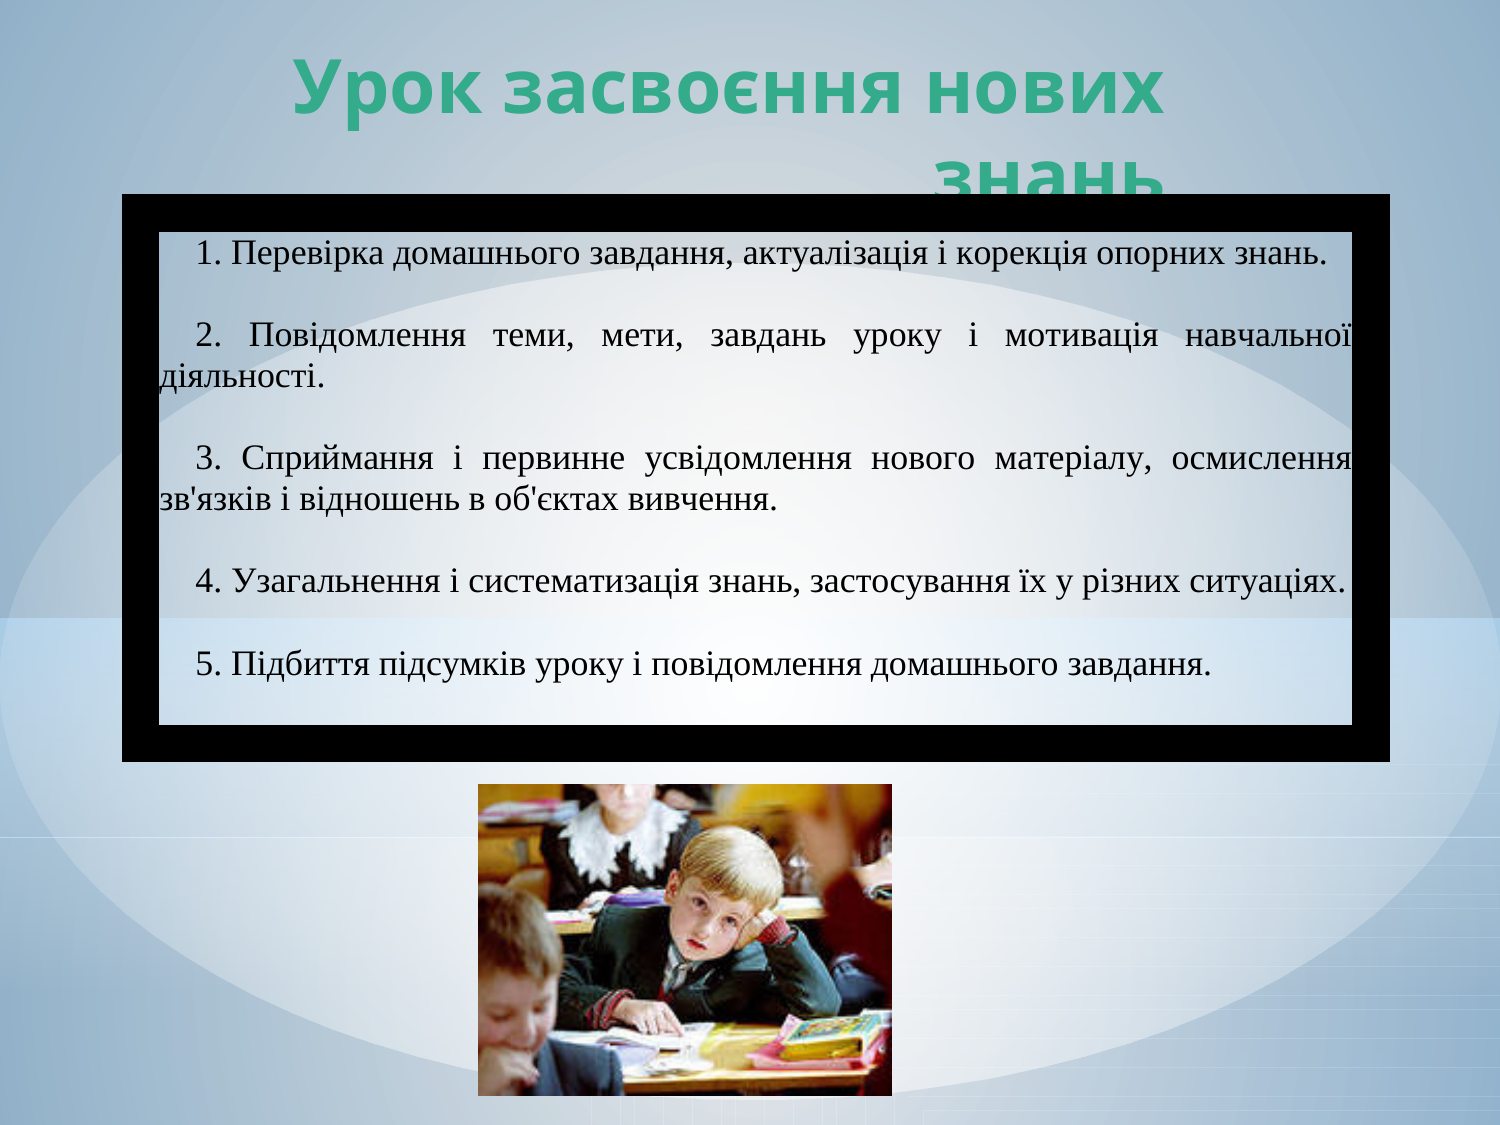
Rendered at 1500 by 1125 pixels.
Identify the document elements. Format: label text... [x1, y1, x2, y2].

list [159, 231, 1353, 725]
picture [478, 784, 892, 1096]
title Урок засвоєння нових знань [112, 30, 1181, 219]
